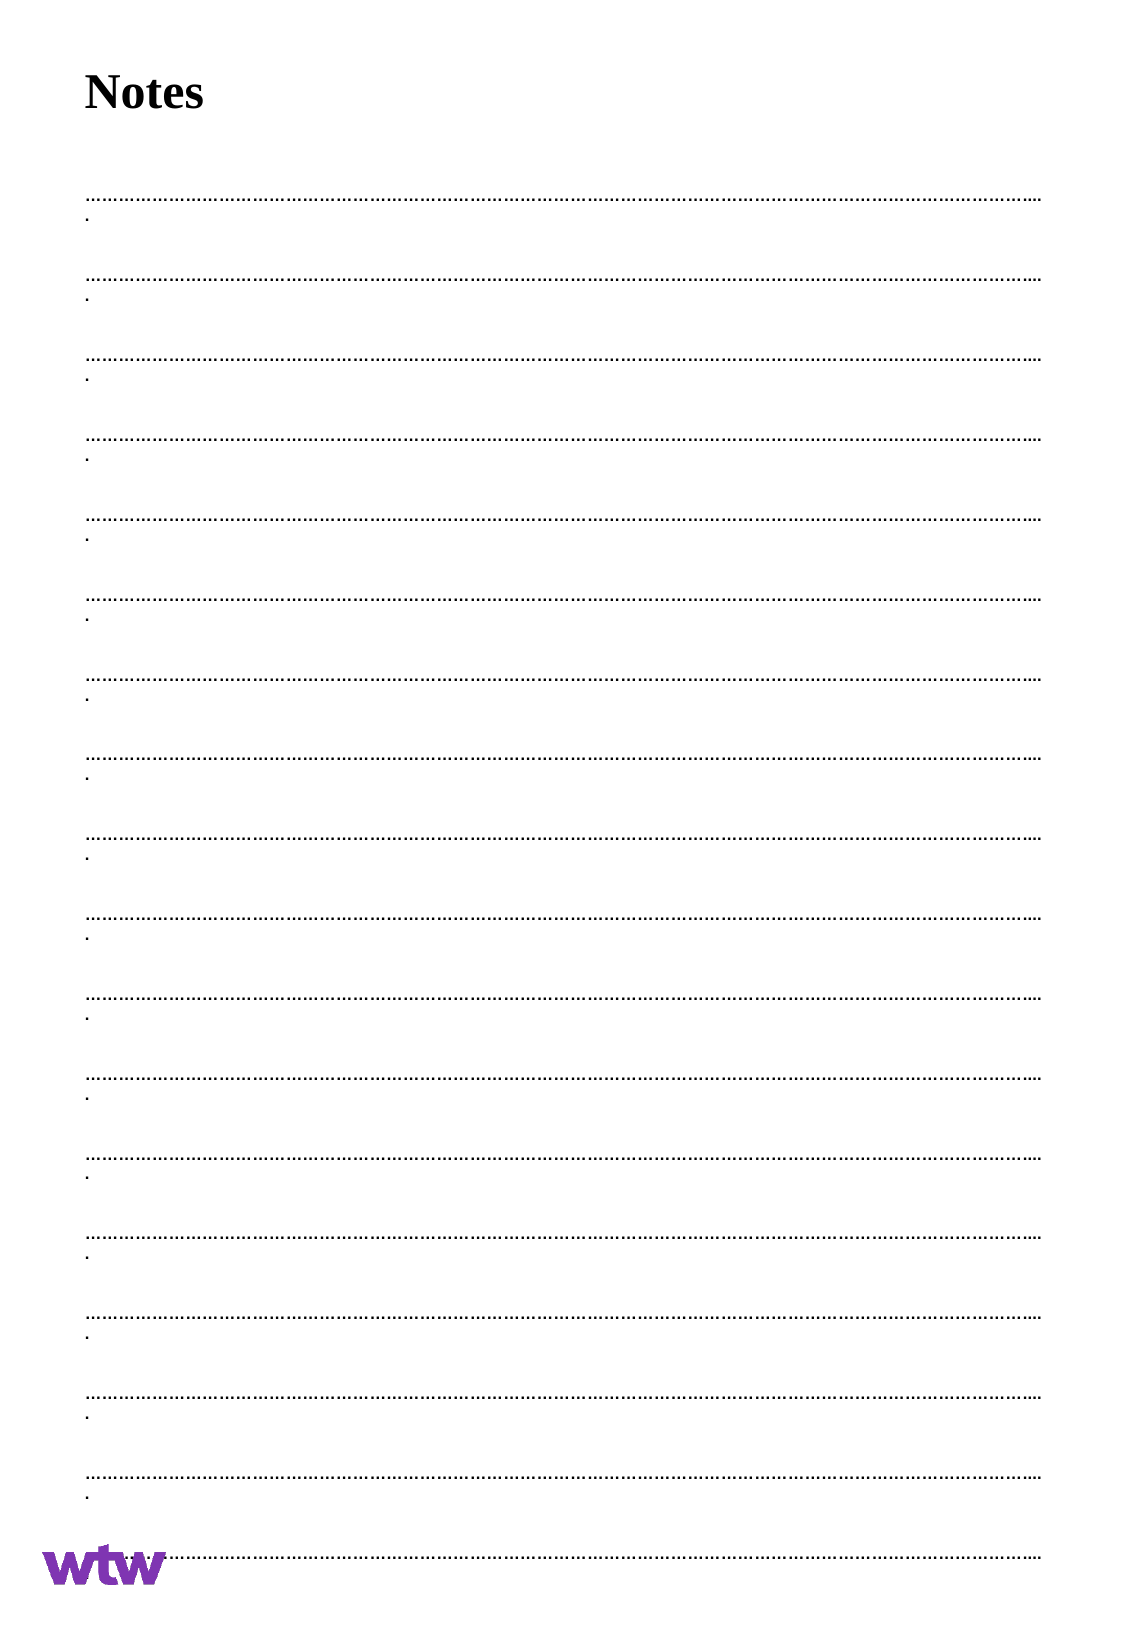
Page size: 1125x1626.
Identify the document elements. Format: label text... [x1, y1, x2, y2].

text_box Notes [70, 0, 1047, 177]
picture [42, 1544, 166, 1585]
text_box ……………………………………………………………………………………………………………………………………………………..... ……………………………………………………………………………………………………………………………………………………..... ……………………………………………………………………………………………………………………………………………………..... ……………………………………………………………………………………………………………………………………………………..... ……………………………………………………………………………………………………………………………………………………..... ……………………………………………………………………………………………………………………………………………………..... ……………………………………………………………………………………………………………………………………………………..... ……………………………………………………………………………………………………………………………………………………..... ……………………………………………………………………………………………………………………………………………………..... ……………………………………………………………………………………………………………………………………………………..... ……………………………………………………………………………………………………………………………………………………..... ……………………………………………………………………………………………………………………………………………………..... ……………………………………………………………………………………………………………………………………………………..... ……………………………………………………………………………………………………………………………………………………..... ……………………………………………………………………………………………………………………………………………………..... ……………………………………………………………………………………………………………………………………………………..... ……………………………………………………………………………………………………………………………………………………..... ……………………………………………………………………………………………………………………………………………………..... ……………………………………………………………………………………………………………………………………………………..... ……………………………………………………………………………………………………………………………………………………..... ……………………………………………………………………………………………………………………………………………………..... ……………………………………………………………………………………………………………………………………………………..... ……………………………………………………………………………………………………………………………………………………..... [70, 177, 1059, 1625]
